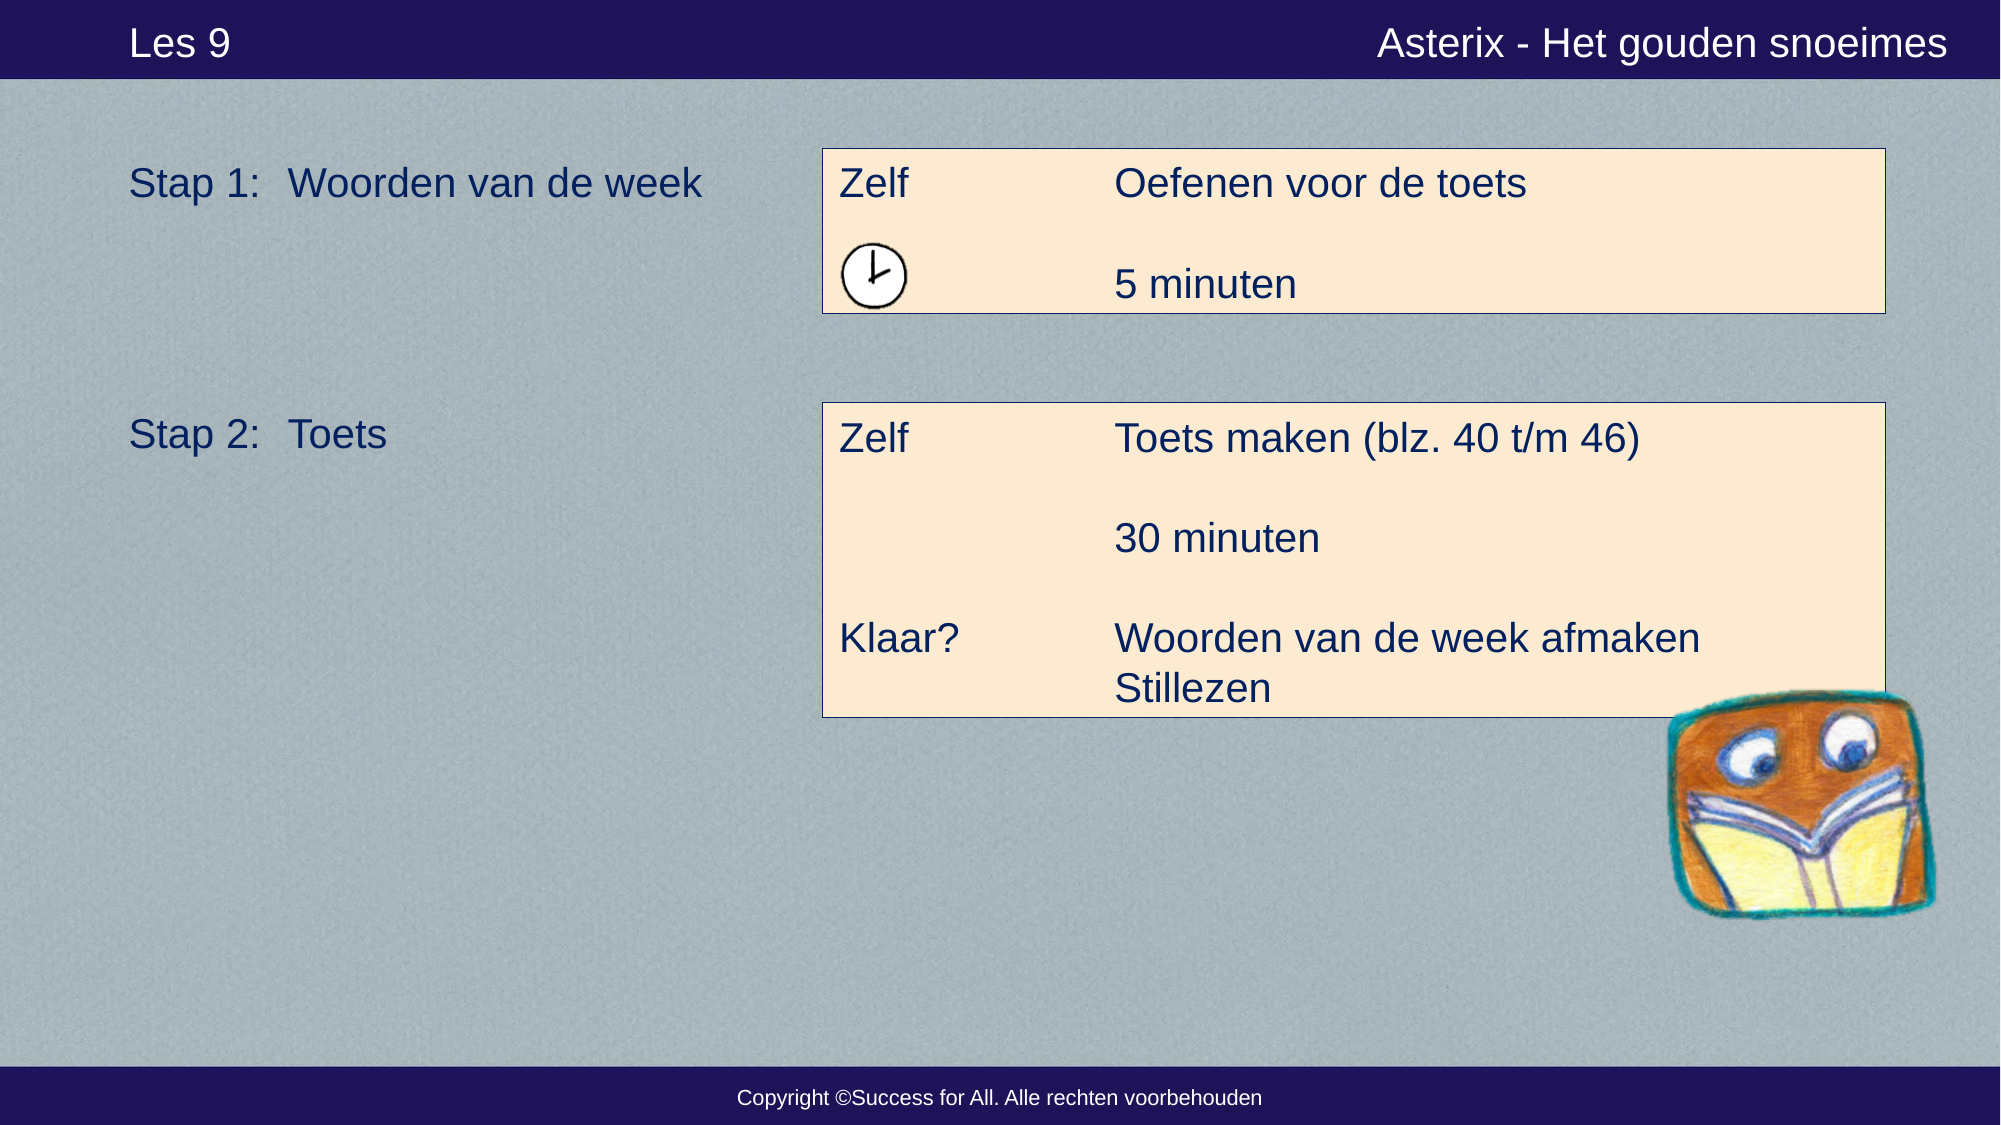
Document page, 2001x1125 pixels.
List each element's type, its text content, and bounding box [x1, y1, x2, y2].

text_box Stap 1: Woorden van de week Stap 2: Toets [114, 148, 907, 764]
text_box Les 9 [114, 8, 354, 73]
text_box Zelf Toets maken (blz. 40 t/m 46) 30 minuten Klaar? Woorden van de week afmaken Stillezen [822, 402, 1886, 718]
picture [0, 0, 2001, 1125]
text_box Zelf Oefenen voor de toets 5 minuten [822, 148, 1886, 314]
text_box Asterix - Het gouden snoeimes [786, 8, 1963, 73]
text_box Copyright ©Success for All. Alle rechten voorbehouden [0, 1076, 2000, 1125]
